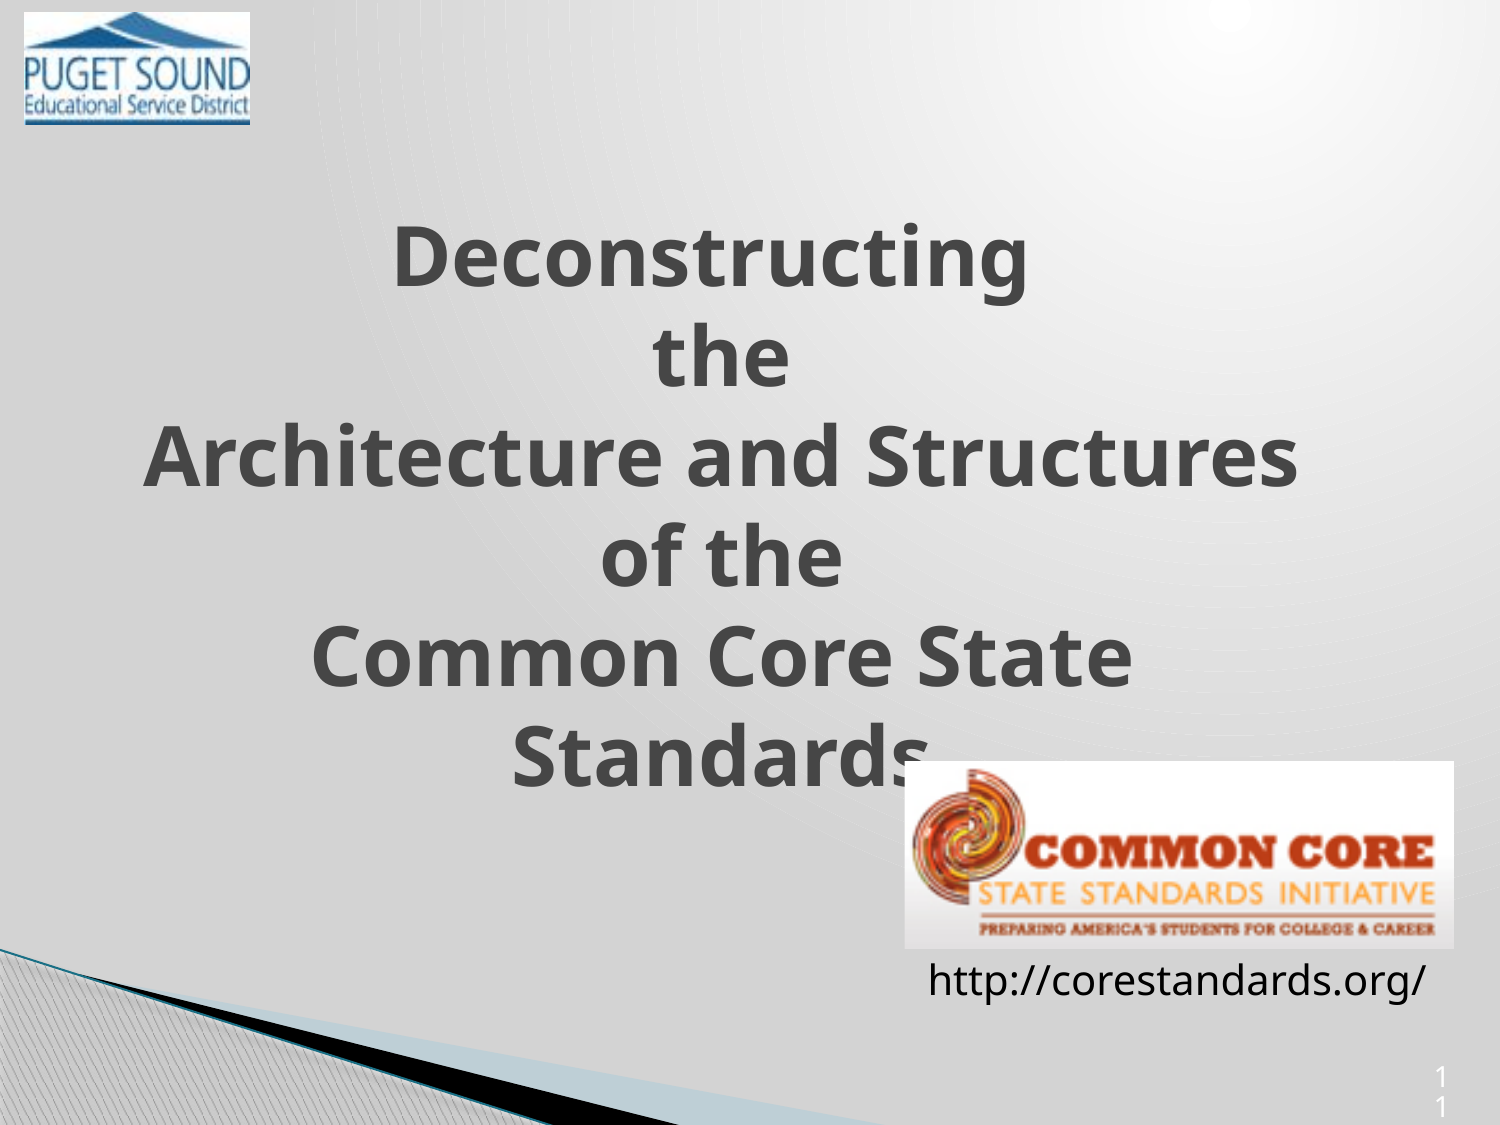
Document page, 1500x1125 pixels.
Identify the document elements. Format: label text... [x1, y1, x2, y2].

picture [24, 12, 250, 125]
picture [904, 761, 1455, 950]
slide_number 11 [1418, 1051, 1479, 1112]
text_box http://corestandards.org/ [904, 960, 1450, 1012]
title Deconstructing the Architecture and Structures of the Common Core State Standards [105, 291, 1339, 714]
